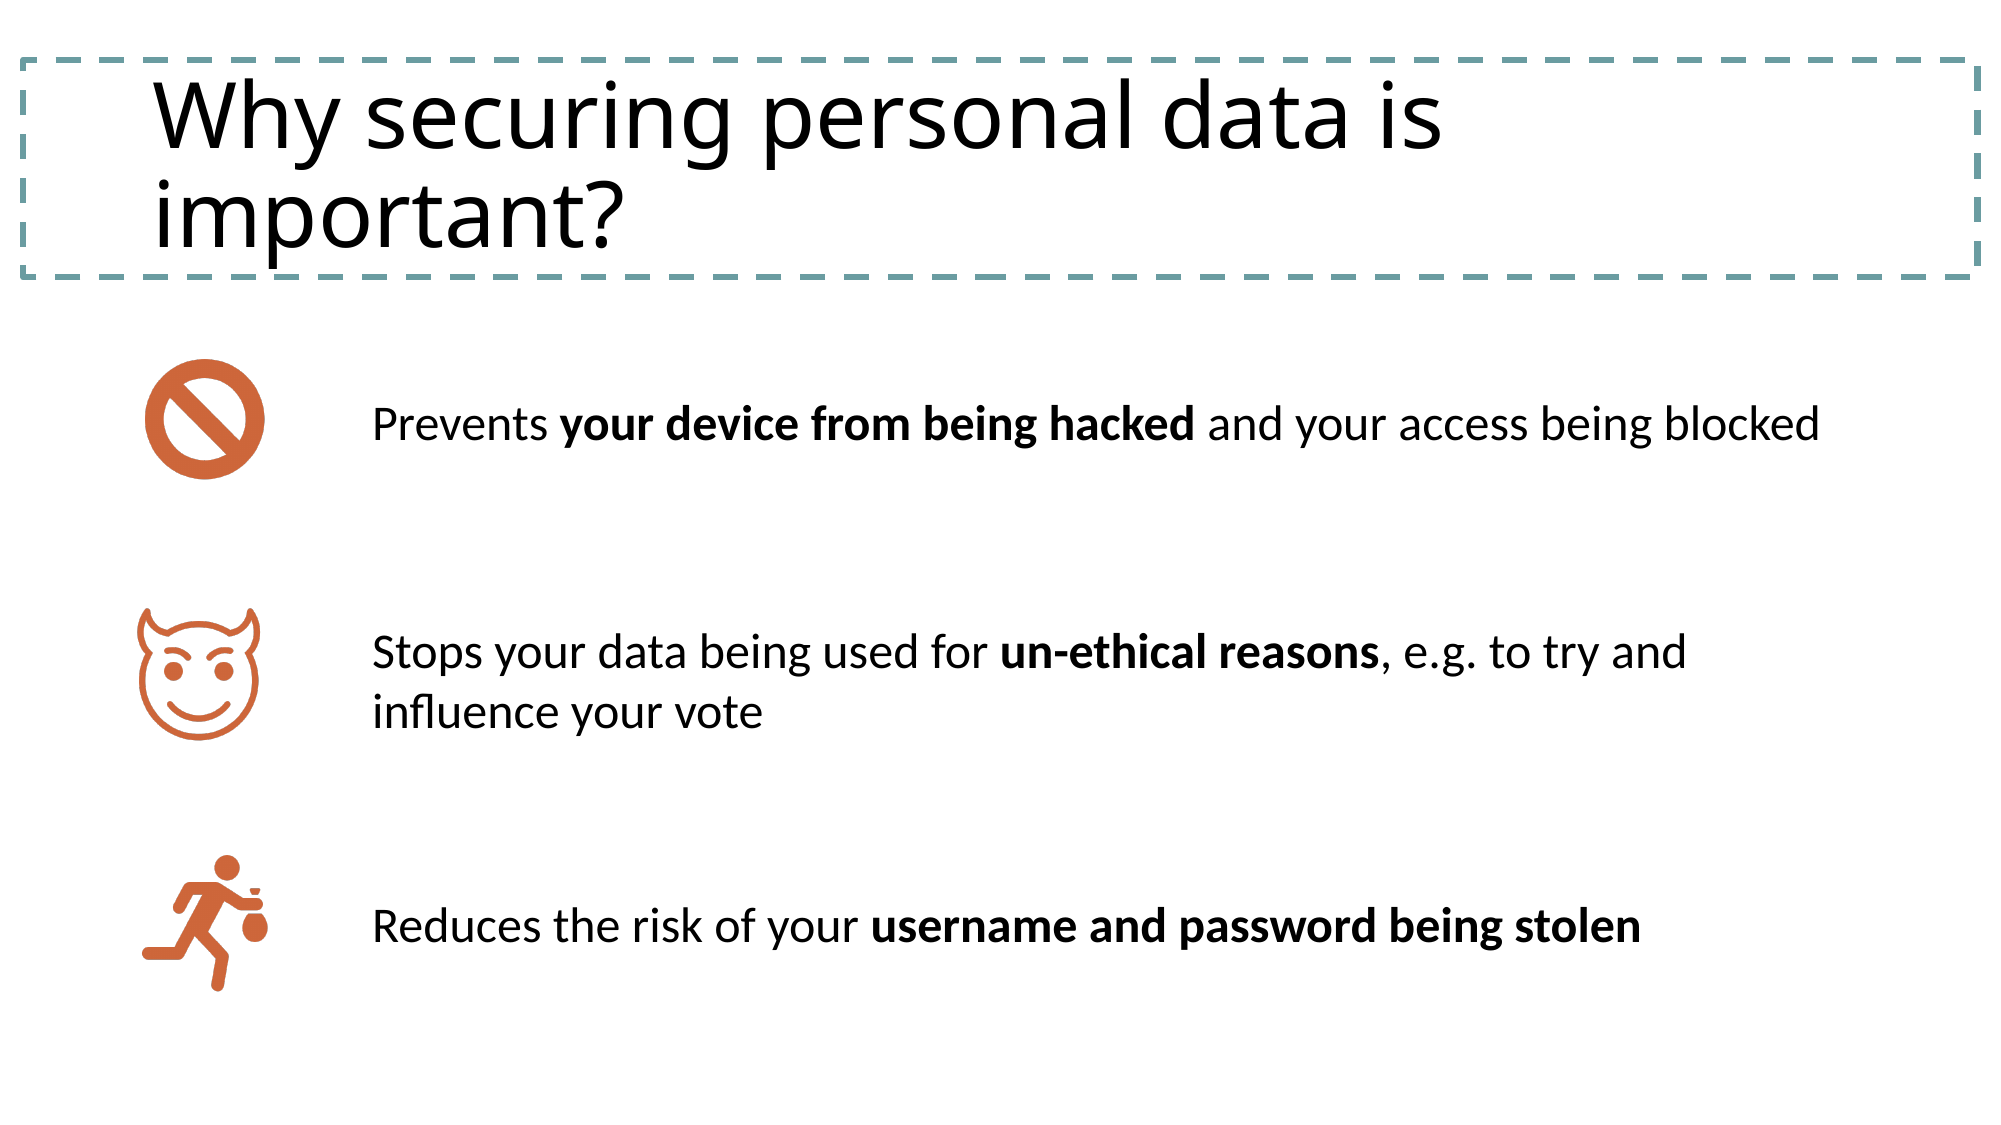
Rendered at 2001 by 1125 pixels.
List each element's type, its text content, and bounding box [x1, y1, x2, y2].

picture [129, 847, 280, 999]
text_box Prevents your device from being hacked and your access being blocked [357, 382, 1940, 458]
picture [123, 605, 274, 757]
text_box Reduces the risk of your username and password being stolen [357, 885, 1809, 1021]
picture [129, 343, 280, 495]
title Why securing personal data is important? [137, 59, 1863, 278]
text_box Stops your data being used for un-ethical reasons, e.g. to try and influence your vote [357, 611, 1809, 746]
